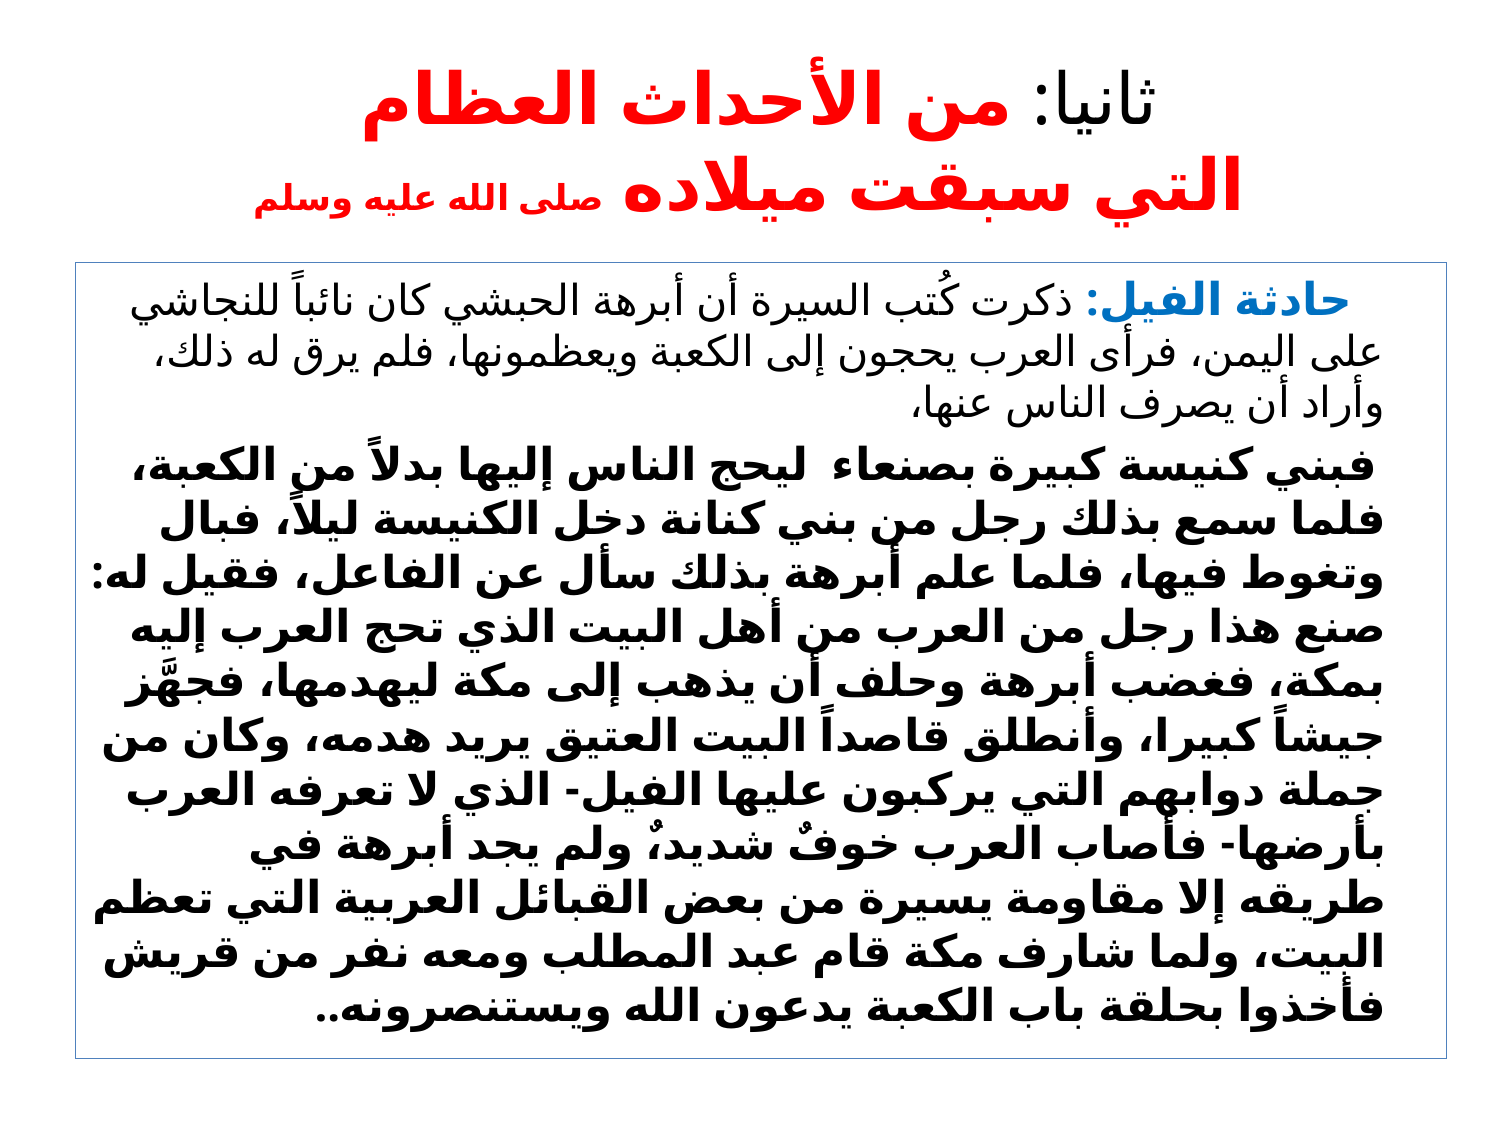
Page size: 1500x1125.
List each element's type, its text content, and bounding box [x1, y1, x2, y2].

title ثانيا: من الأحداث العظام التي سبقت ميلاده صلى الله عليه وسلم [75, 45, 1425, 233]
list حادثة الفيل: ذكرت كُتب السيرة أن أبرهة الحبشي كان نائباً للنجاشي على اليمن، فرأى العرب يحجون إلى الكعبة ويعظمونها، فلم يرق له ذلك، وأراد أن يصرف الناس عنها، فبني كنيسة كبيرة بصنعاء ليحج الناس إليها بدلاً من الكعبة، فلما سمع بذلك رجل من بني كنانة دخل الكنيسة ليلاً، فبال وتغوط فيها، فلما علم أبرهة بذلك سأل عن الفاعل، فقيل له: صنع هذا رجل من العرب من أهل البيت الذي تحج العرب إليه بمكة، فغضب أبرهة وحلف أن يذهب إلى مكة ليهدمها، فجهَّز جيشاً كبيرا، وأنطلق قاصداً البيت العتيق يريد هدمه، وكان من جملة دوابهم التي يركبون عليها الفيل- الذي لا تعرفه العرب بأرضها- فأصاب العرب خوفٌ شديد،ٌ ولم يجد أبرهة في طريقه إلا مقاومة يسيرة من بعض القبائل العربية التي تعظم البيت، ولما شارف مكة قام عبد المطلب ومعه نفر من قريش فأخذوا بحلقة باب الكعبة يدعون الله ويستنصرونه.. [75, 262, 1447, 1059]
